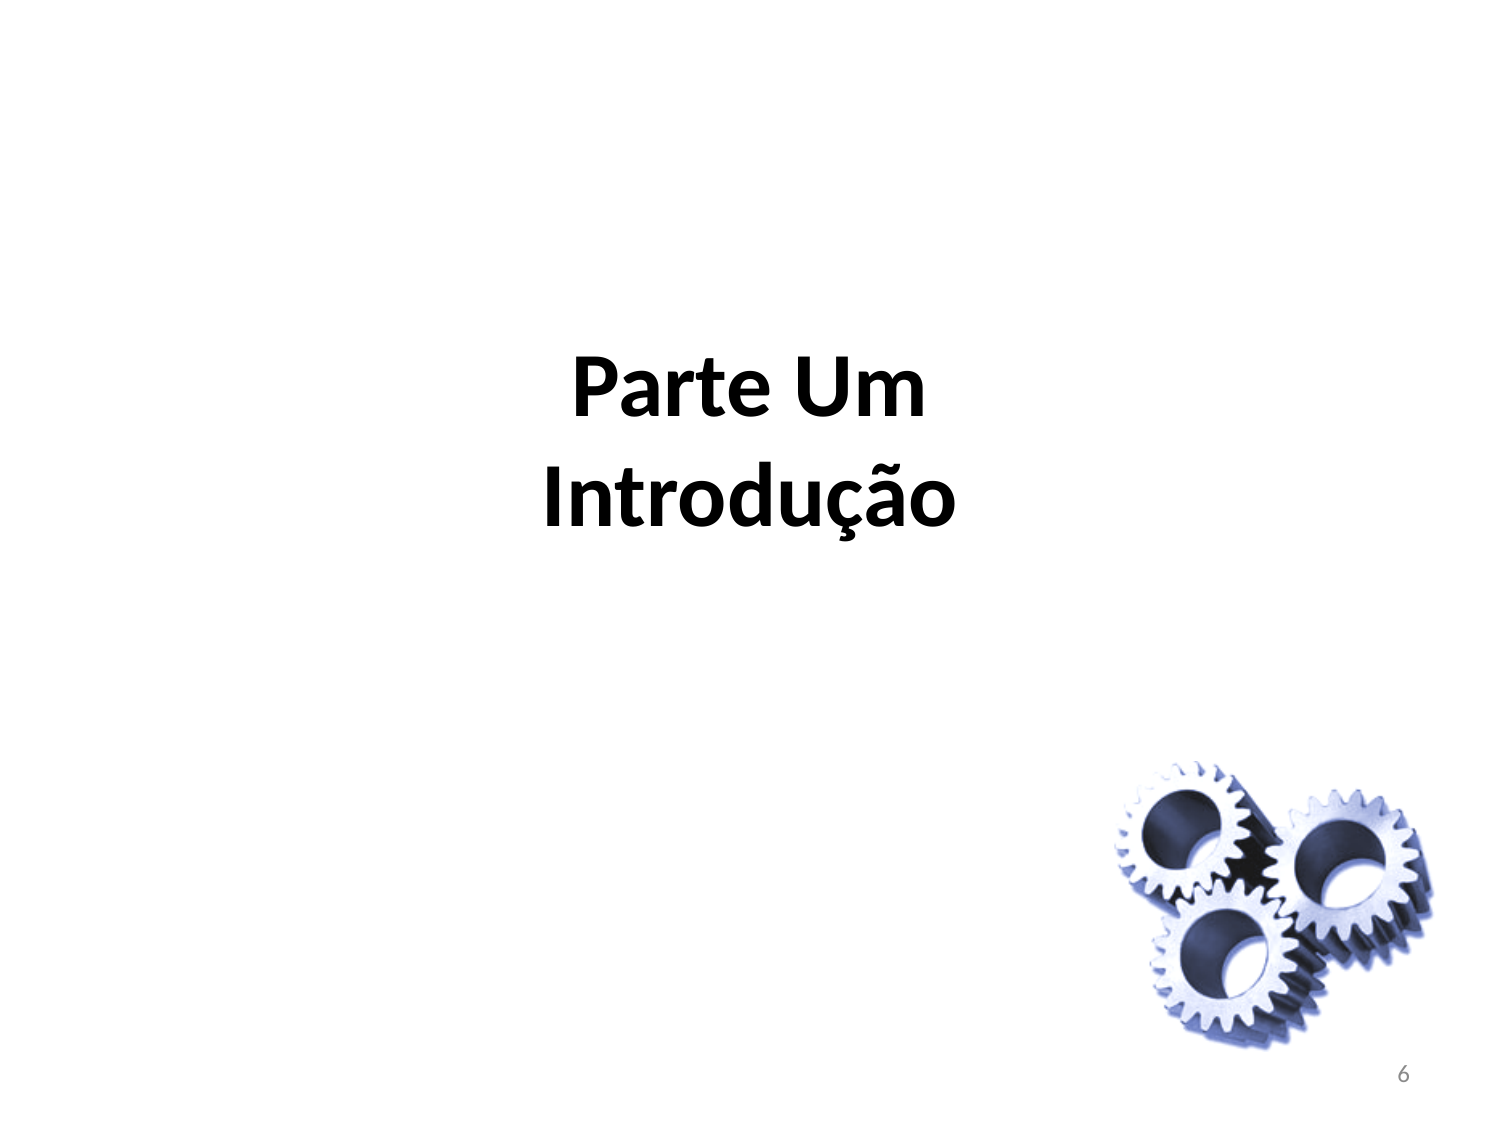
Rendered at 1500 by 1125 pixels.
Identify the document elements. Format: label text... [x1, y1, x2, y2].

title Parte Um Introdução [75, 317, 1425, 641]
slide_number 6 [1074, 1042, 1425, 1103]
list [1113, 761, 1436, 1052]
